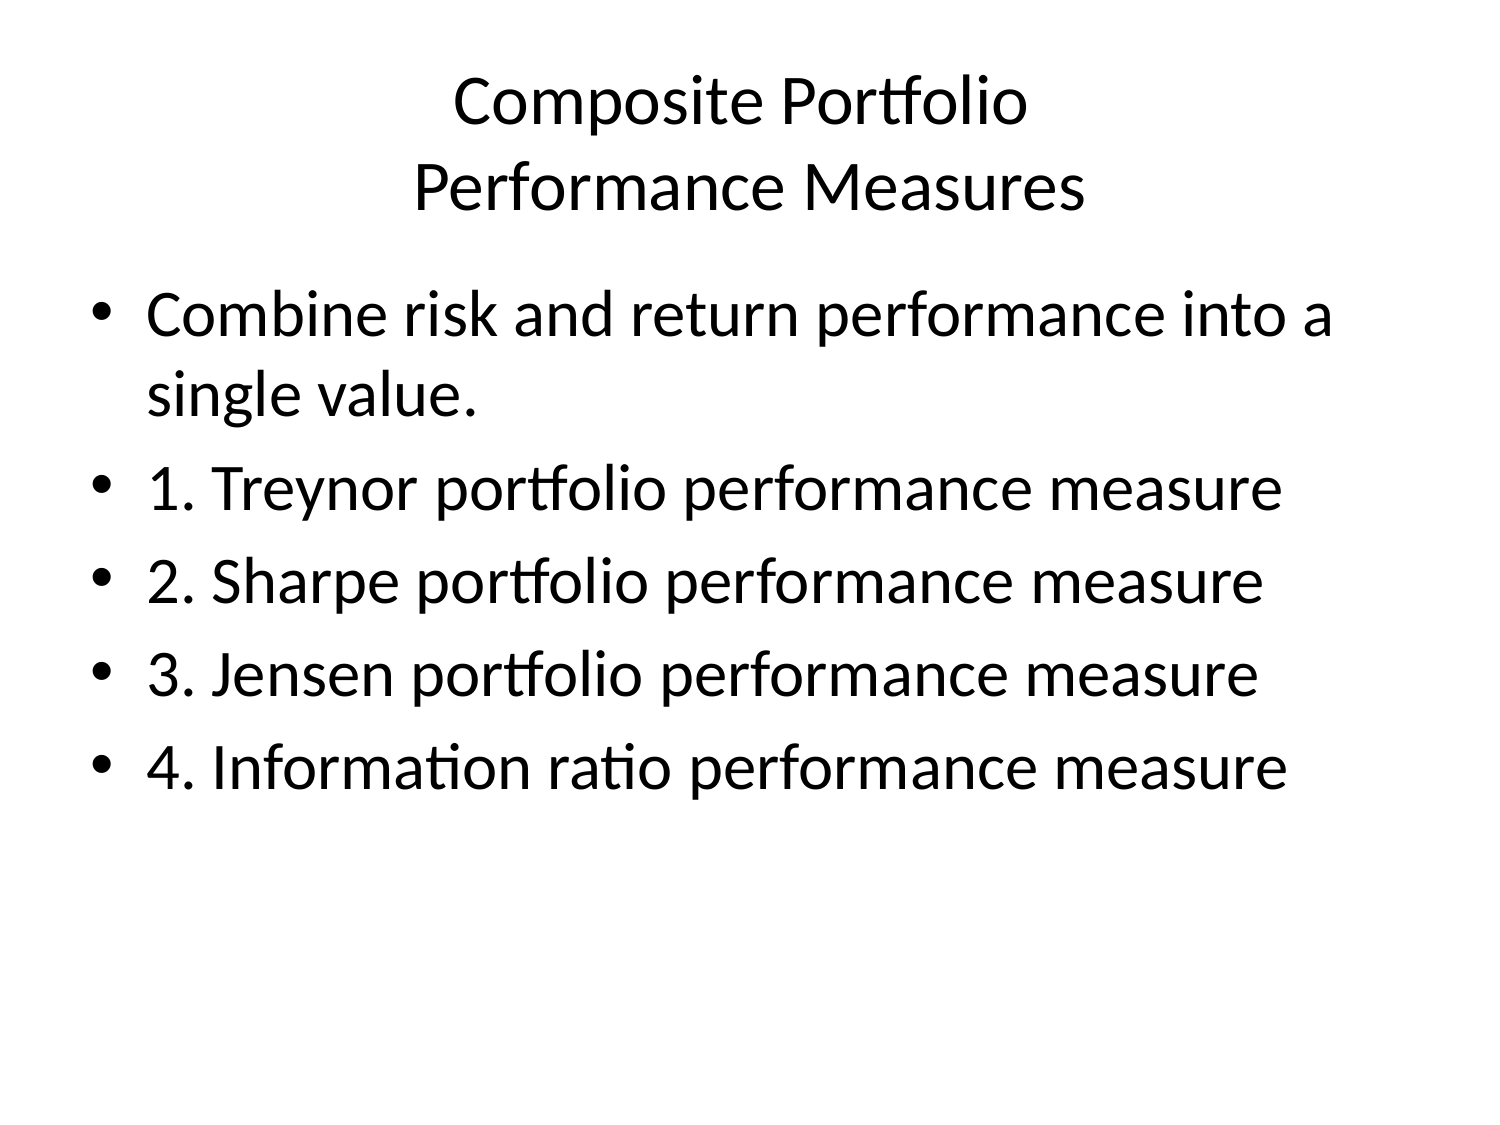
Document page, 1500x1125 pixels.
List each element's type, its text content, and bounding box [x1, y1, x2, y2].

list Combine risk and return performance into a single value. 1. Treynor portfolio performance measure 2. Sharpe portfolio performance measure 3. Jensen portfolio performance measure 4. Information ratio performance measure [75, 262, 1425, 1005]
title Composite Portfolio Performance Measures [75, 45, 1425, 233]
